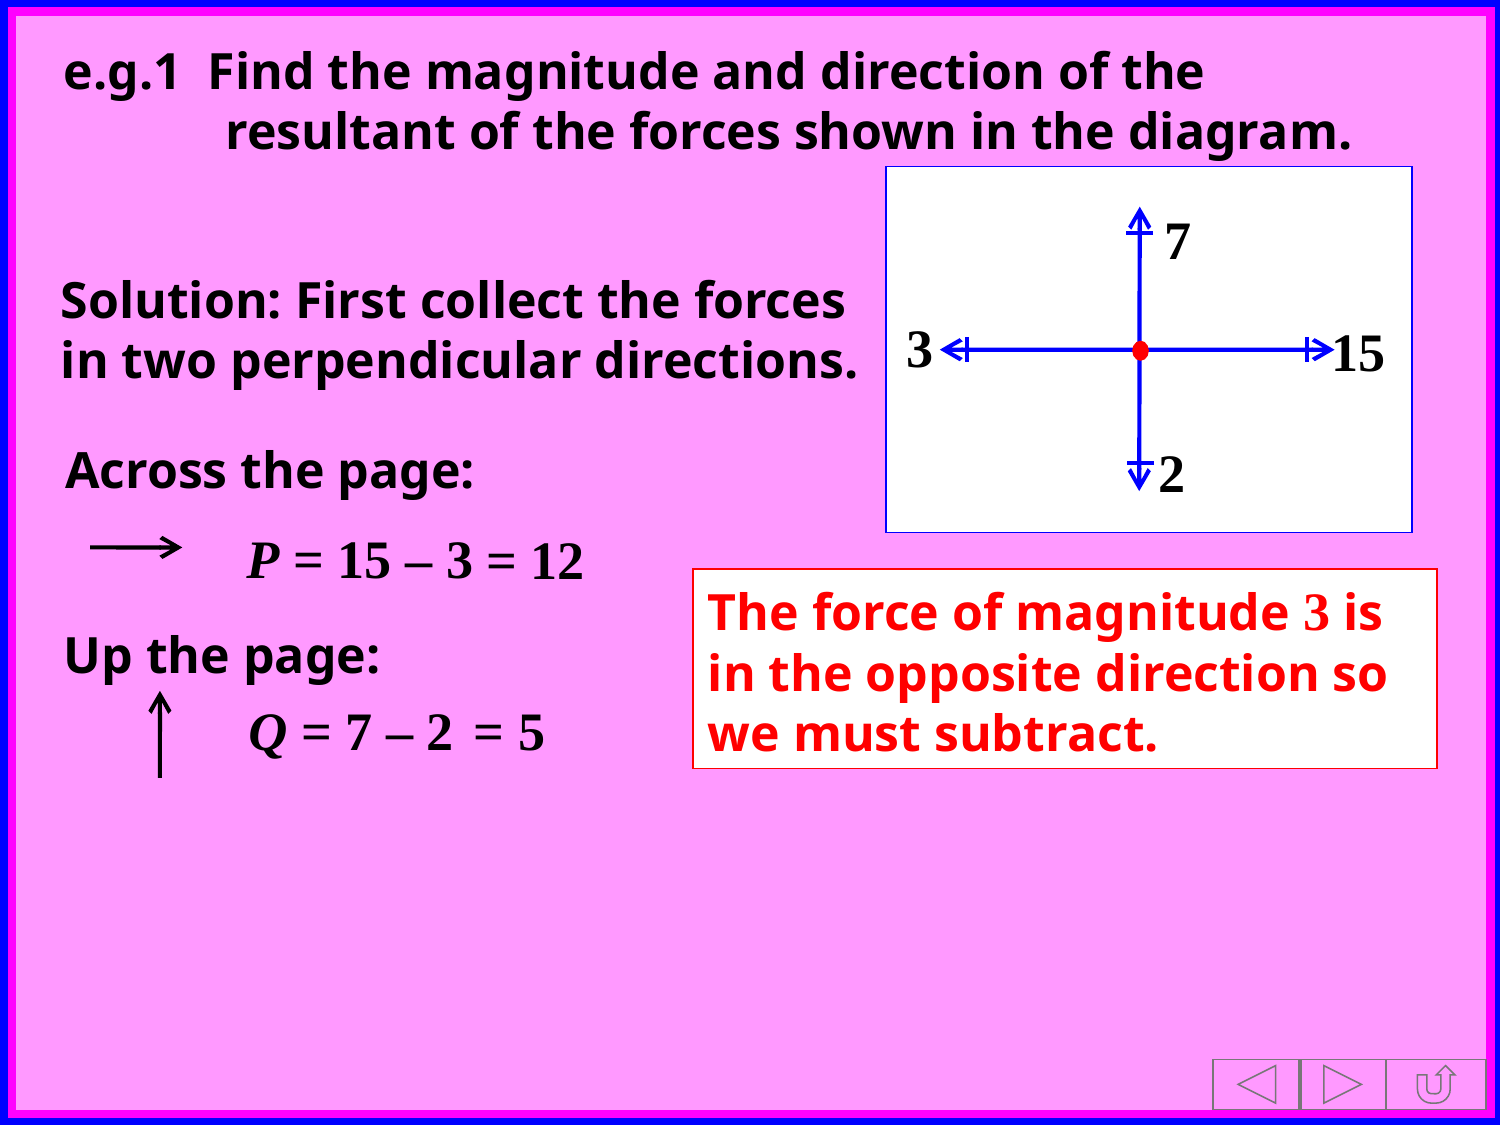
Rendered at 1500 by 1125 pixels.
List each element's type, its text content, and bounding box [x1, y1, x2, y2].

text_box = 5 [459, 689, 599, 769]
text_box Across the page: [50, 431, 562, 506]
text_box e.g.1 Find the magnitude and direction of the resultant of the forces shown in the diagram. [48, 32, 1407, 167]
text_box P = 15 – 3 [231, 516, 507, 597]
text_box = 12 [471, 517, 611, 598]
text_box [90, 536, 183, 559]
text_box Solution: First collect the forces in two perpendicular directions. [46, 261, 880, 396]
text_box Q = 7 – 2 [233, 689, 459, 769]
text_box Up the page: [48, 615, 422, 691]
text_box [148, 691, 172, 778]
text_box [885, 166, 1417, 533]
text_box The force of magnitude 3 is in the opposite direction so we must subtract. [693, 568, 1437, 769]
